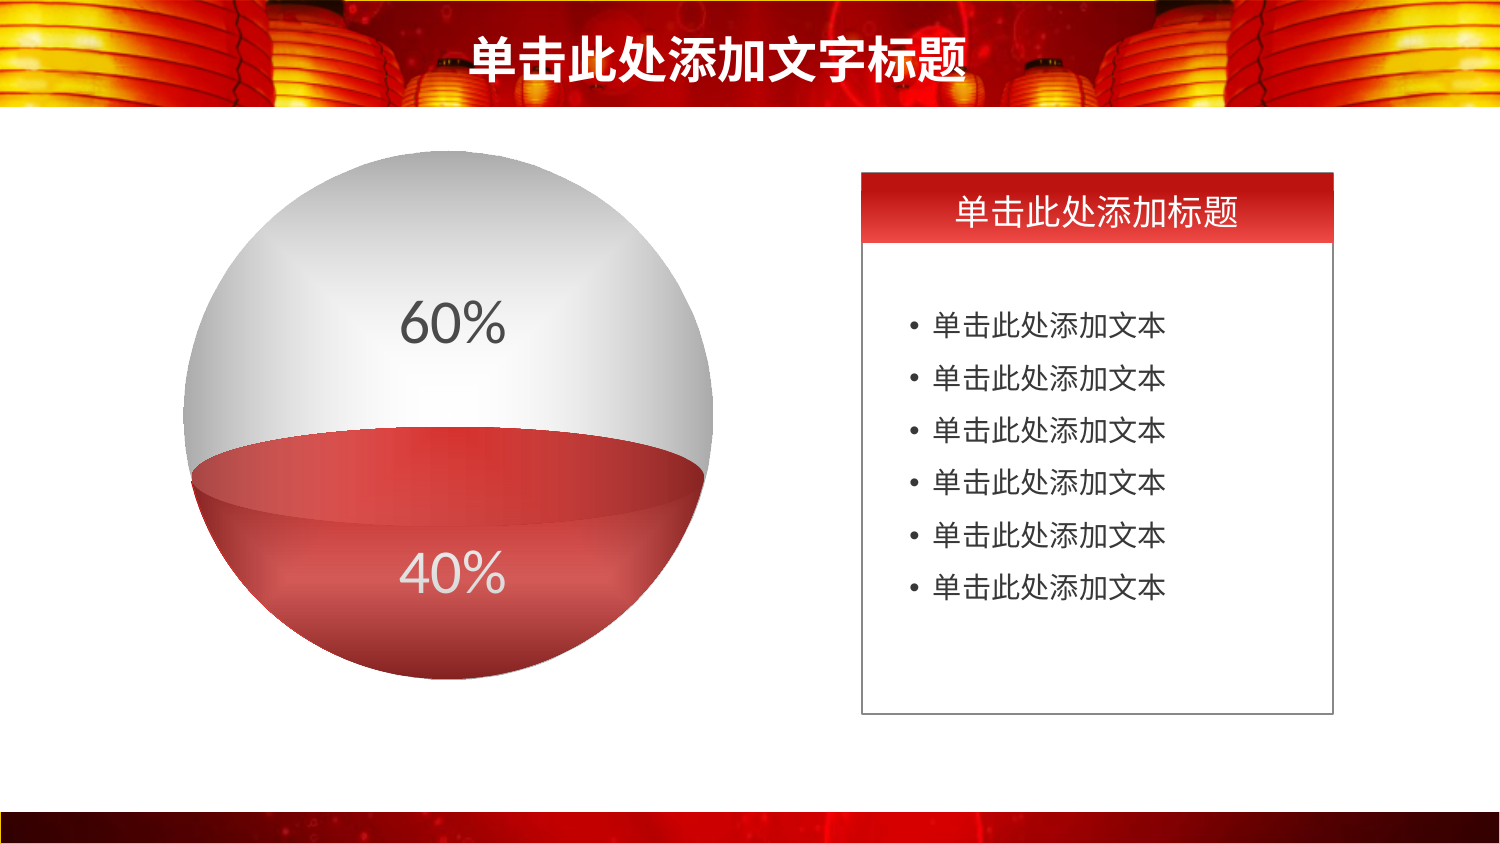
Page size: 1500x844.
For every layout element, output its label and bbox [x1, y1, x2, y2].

title [103, 44, 1397, 208]
picture [1, 812, 1499, 843]
text_box [182, 150, 713, 680]
picture [0, 0, 1500, 107]
text_box [861, 173, 1334, 714]
